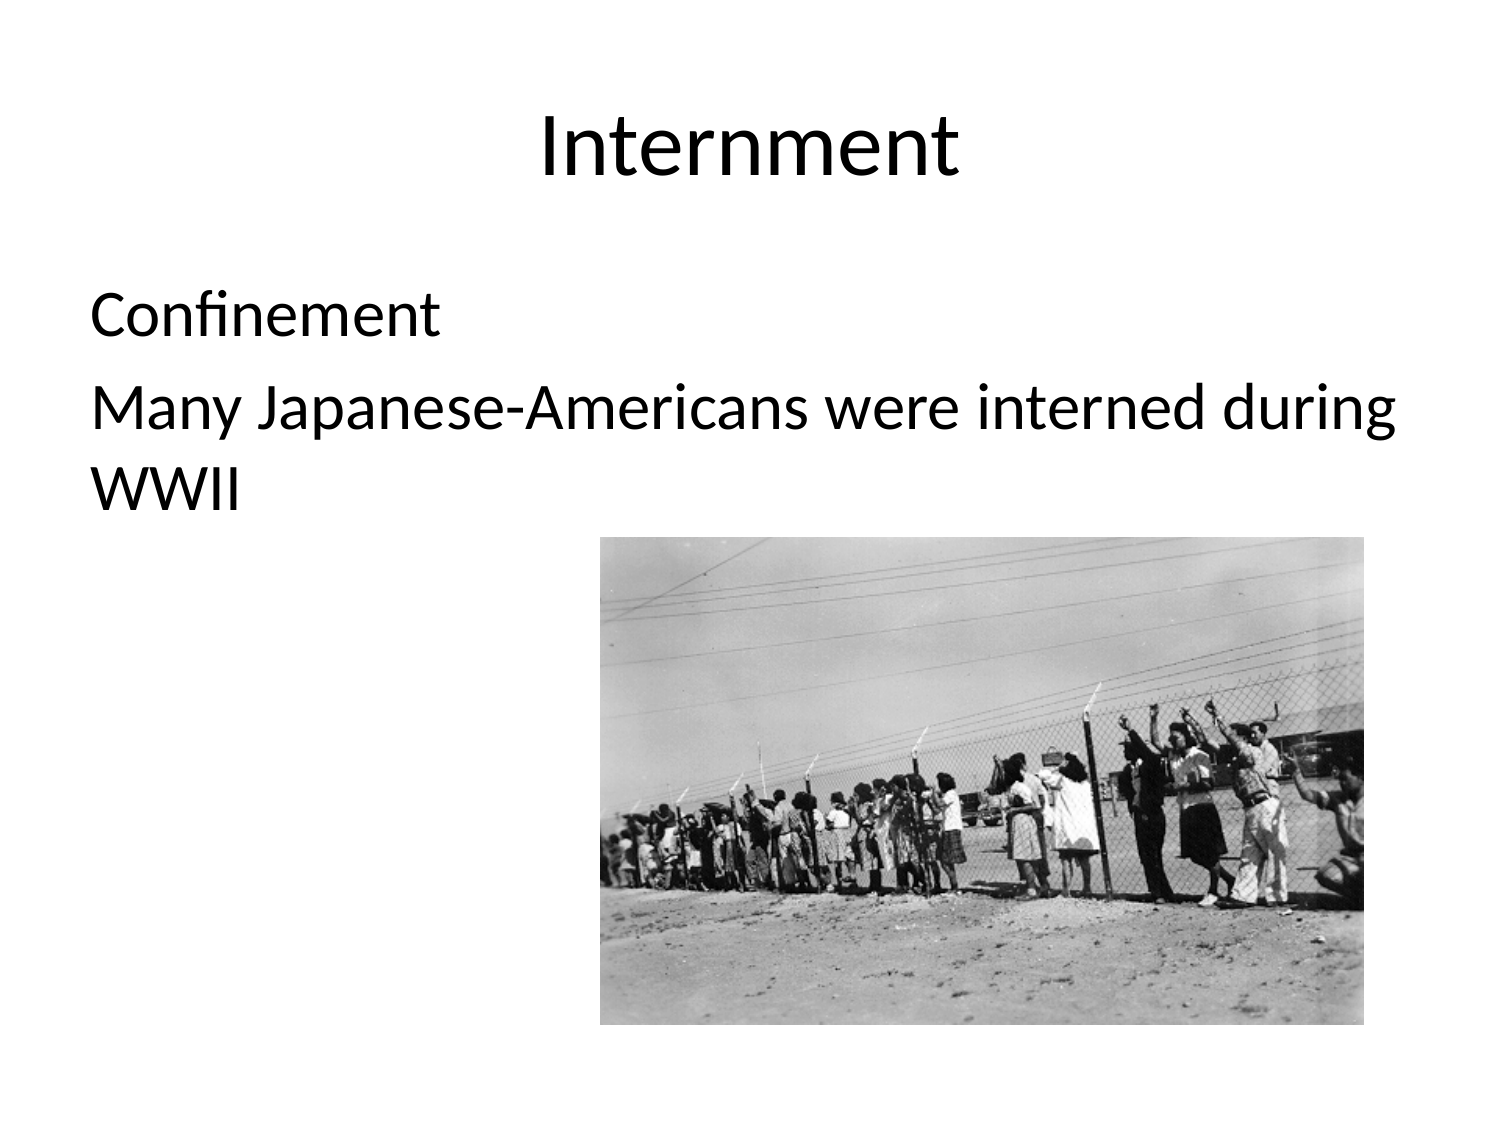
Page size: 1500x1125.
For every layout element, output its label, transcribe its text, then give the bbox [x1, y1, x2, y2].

list Confinement Many Japanese-Americans were interned during WWII [75, 262, 1425, 1005]
title Internment [75, 45, 1425, 233]
picture [599, 537, 1365, 1026]
